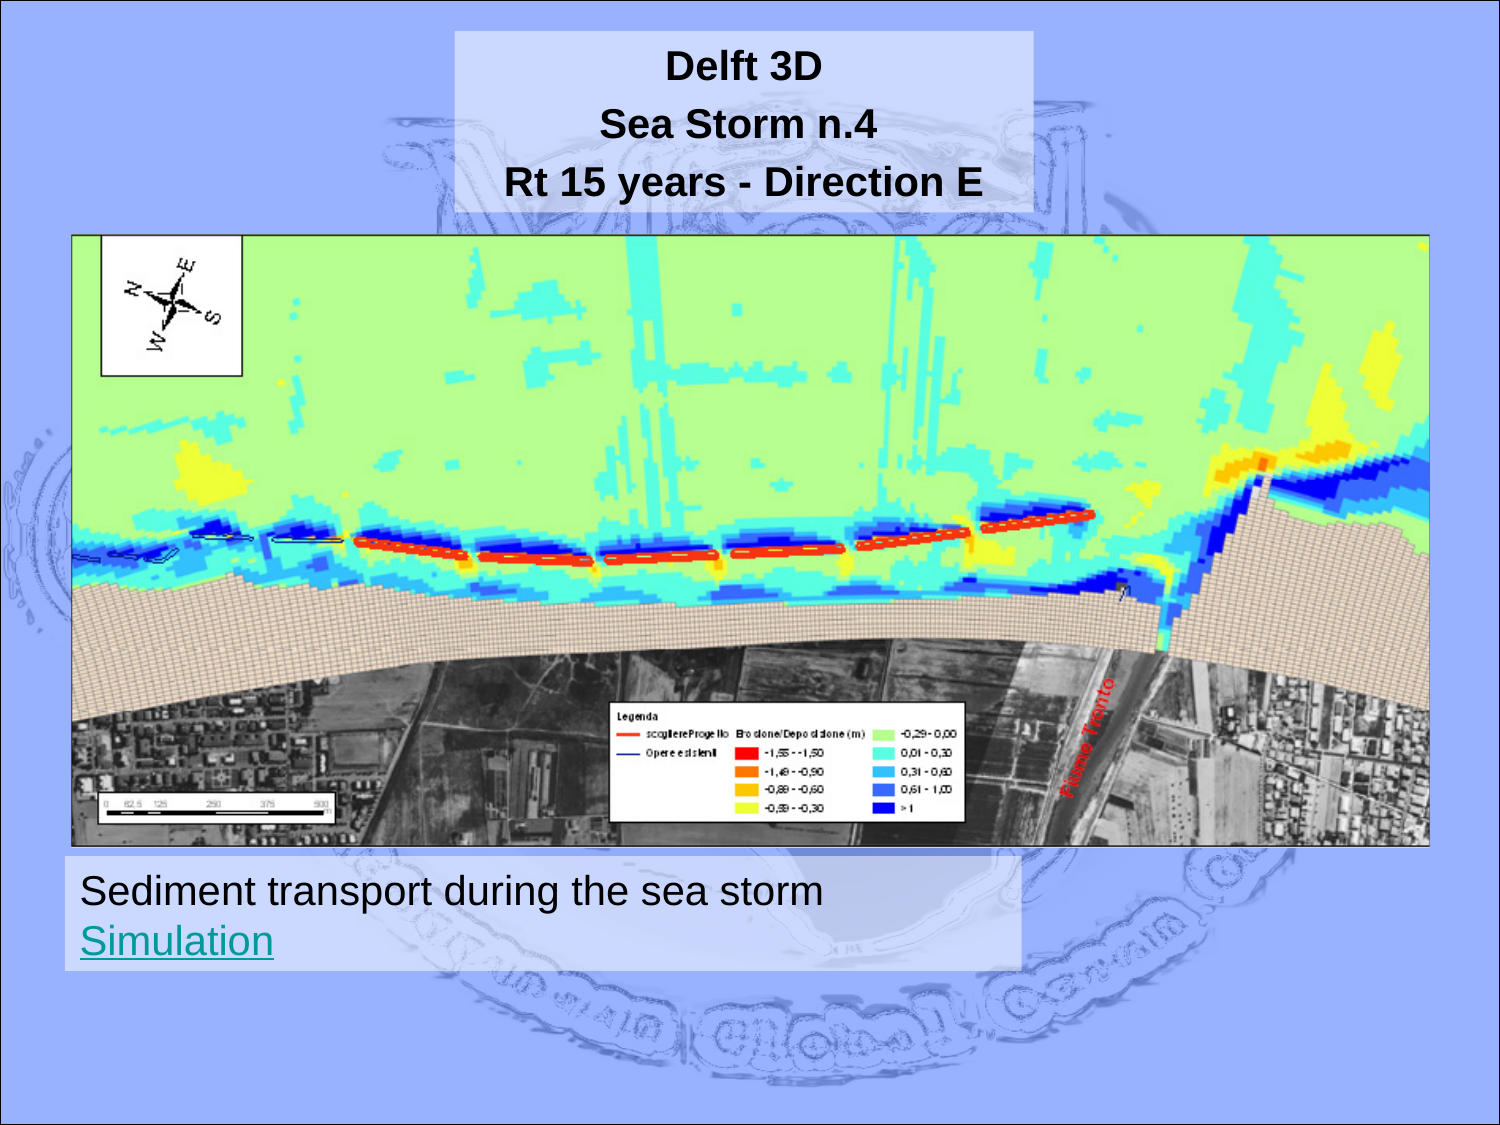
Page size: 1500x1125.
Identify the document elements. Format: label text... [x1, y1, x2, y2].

picture [71, 234, 1430, 848]
text_box [0, 0, 1500, 1125]
text_box Sediment transport during the sea storm Simulation [64, 856, 1022, 971]
text_box Delft 3D Sea Storm n.4 Rt 15 years - Direction E [454, 31, 1034, 213]
